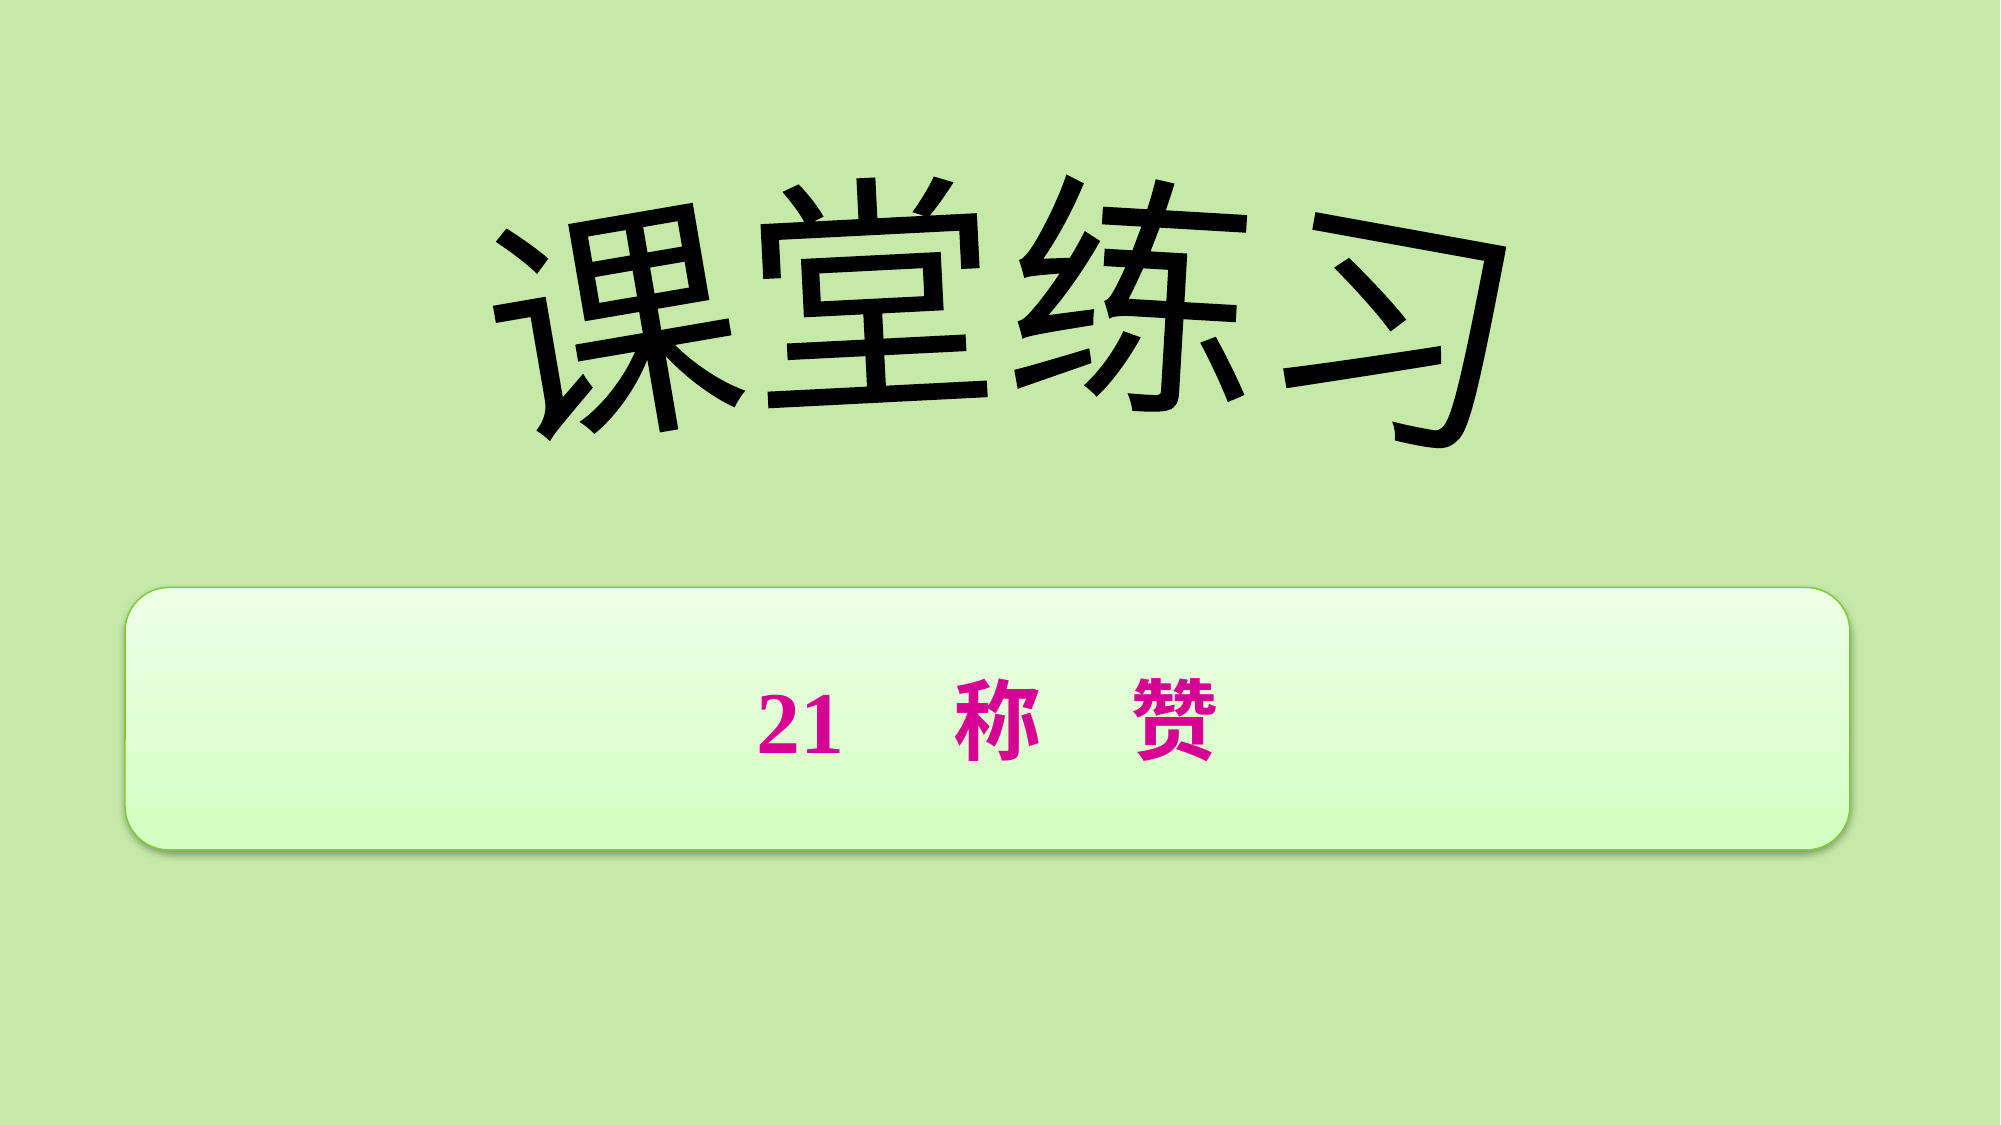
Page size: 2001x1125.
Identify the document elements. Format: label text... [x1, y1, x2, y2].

text_box 21 称 赞 [124, 586, 1851, 851]
